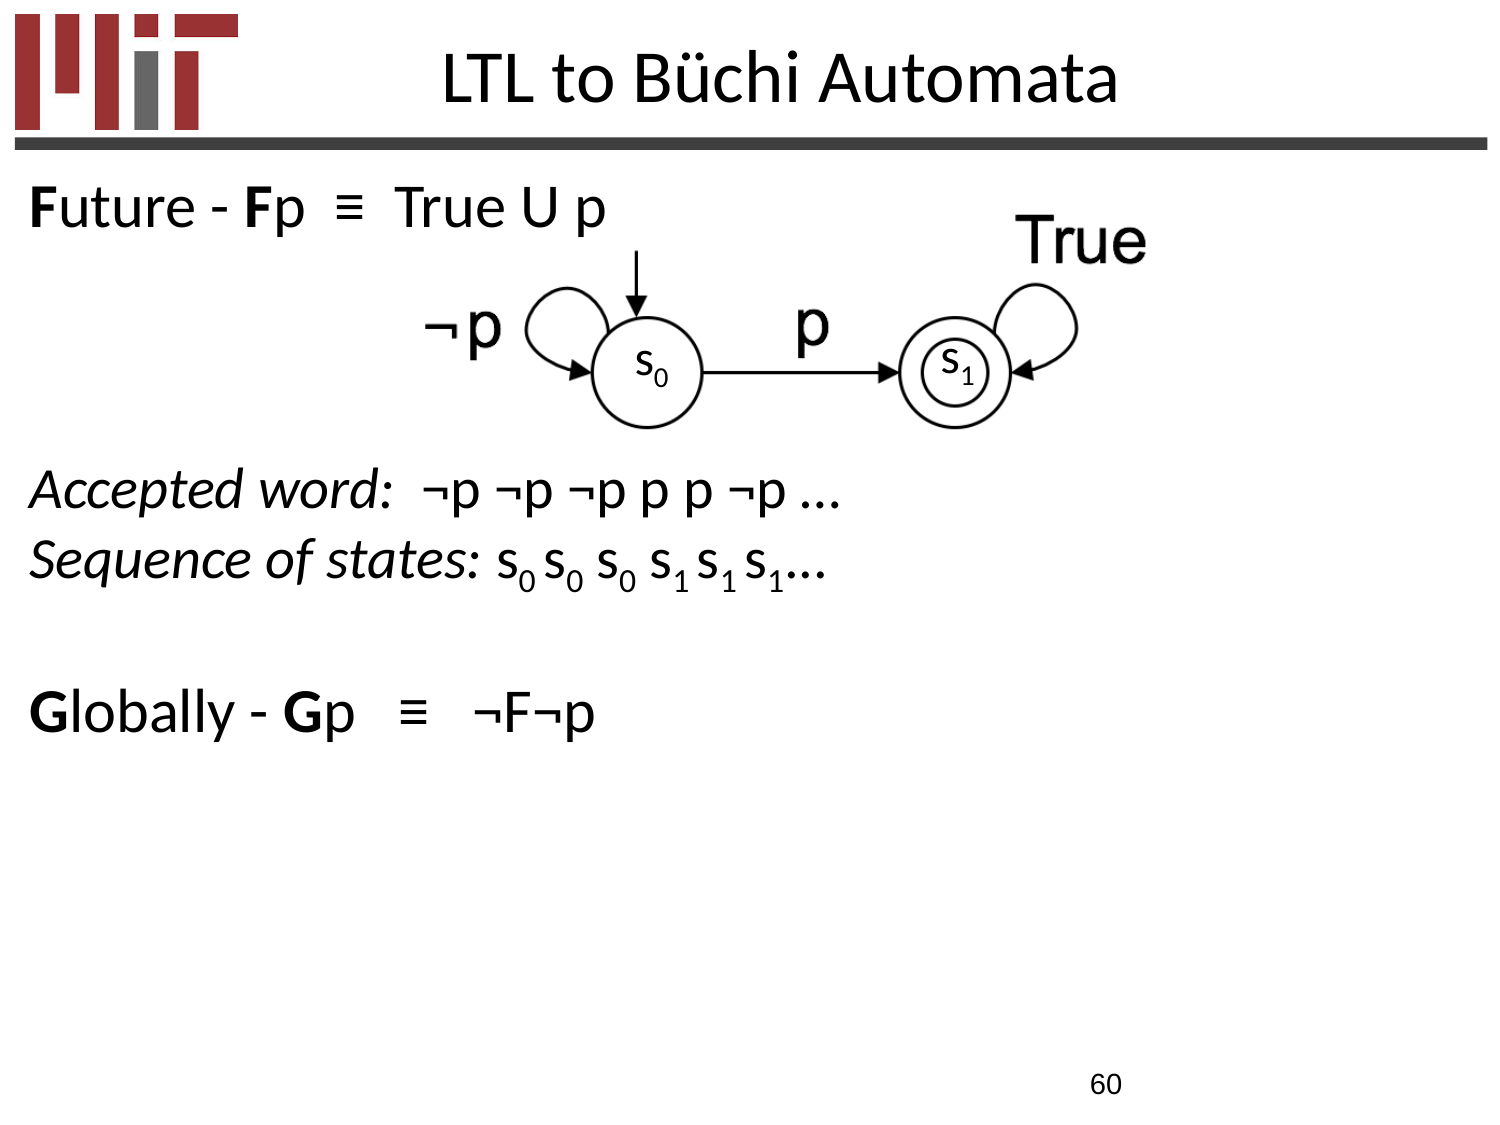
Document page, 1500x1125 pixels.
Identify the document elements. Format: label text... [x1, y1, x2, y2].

slide_number 60 [1074, 1052, 1425, 1113]
list Future - Fp ≡ True U p Accepted word: ¬p ¬p ¬p p p ¬p … Sequence of states: s0 s0 s0 s1 s1 s1... Globally - Gp ≡ ¬F¬p [14, 149, 1484, 729]
picture [394, 206, 1169, 440]
picture [15, 14, 238, 130]
title LTL to Büchi Automata [237, 15, 1325, 130]
